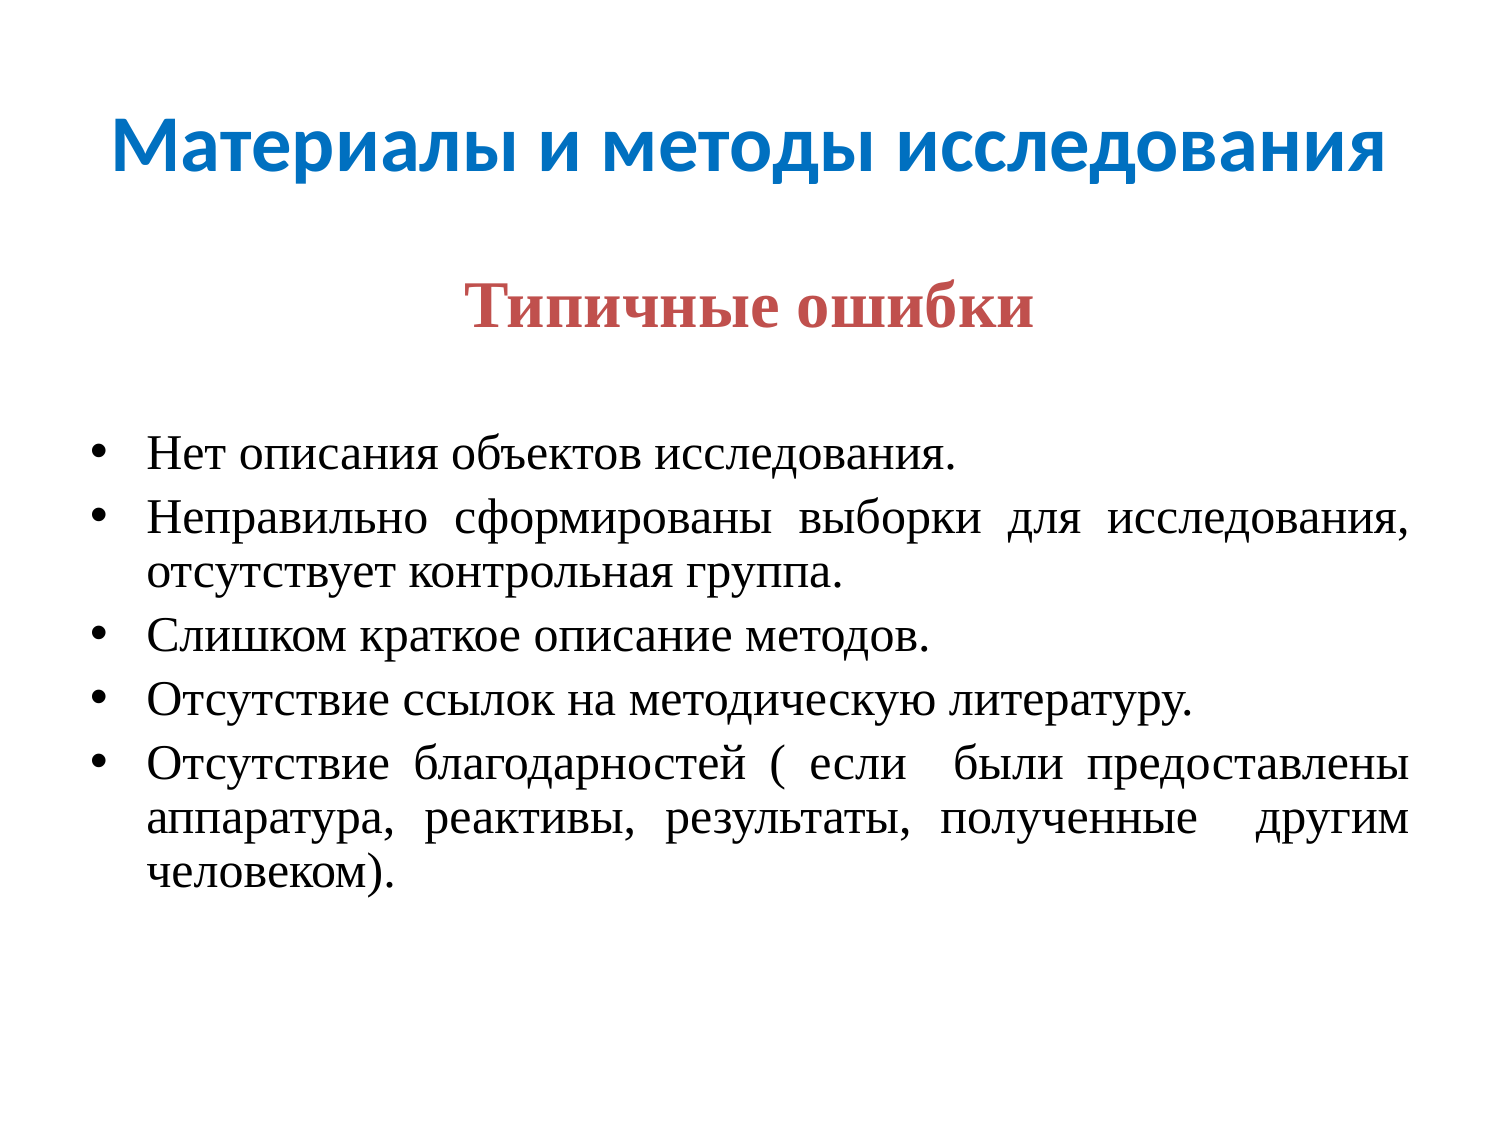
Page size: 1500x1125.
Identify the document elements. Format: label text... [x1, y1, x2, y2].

list Типичные ошибки Нет описания объектов исследования. Неправильно сформированы выборки для исследования, отсутствует контрольная группа. Слишком краткое описание методов. Отсутствие ссылок на методическую литературу. Отсутствие благодарностей ( если были предоставлены аппаратура, реактивы, результаты, полученные другим человеком). [75, 262, 1425, 1005]
title Материалы и методы исследования [75, 45, 1425, 233]
